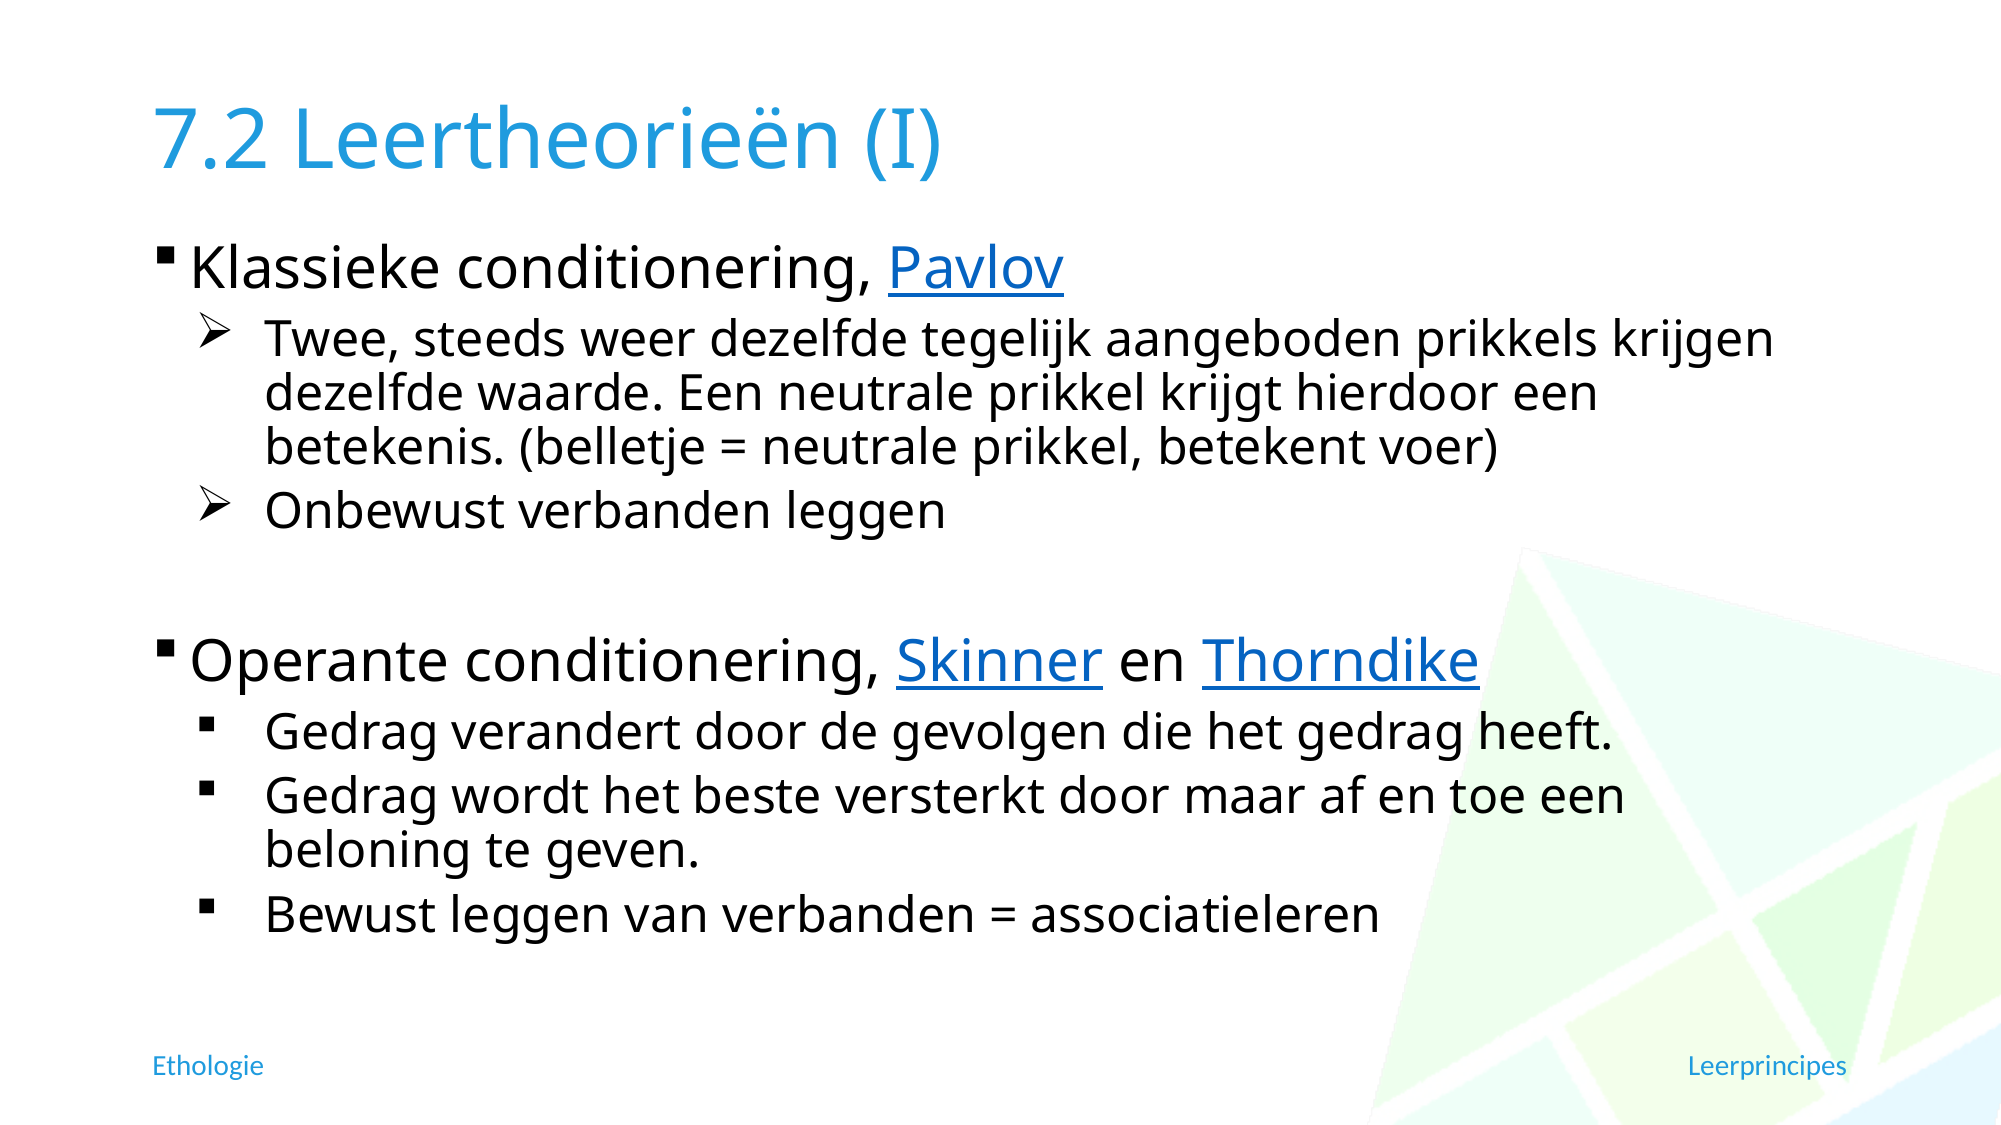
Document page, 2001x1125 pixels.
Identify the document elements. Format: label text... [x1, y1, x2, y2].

list Klassieke conditionering, Pavlov Twee, steeds weer dezelfde tegelijk aangeboden prikkels krijgen dezelfde waarde. Een neutrale prikkel krijgt hierdoor een betekenis. (belletje = neutrale prikkel, betekent voer) Onbewust verbanden leggen Operante conditionering, Skinner en Thorndike Gedrag verandert door de gevolgen die het gedrag heeft. Gedrag wordt het beste versterkt door maar af en toe een beloning te geven. Bewust leggen van verbanden = associatieleren [137, 223, 1863, 1014]
list Ethologie [137, 1042, 588, 1103]
title 7.2 Leertheorieën (I) [137, 59, 1863, 223]
list Leerprincipes [1412, 1042, 1863, 1103]
